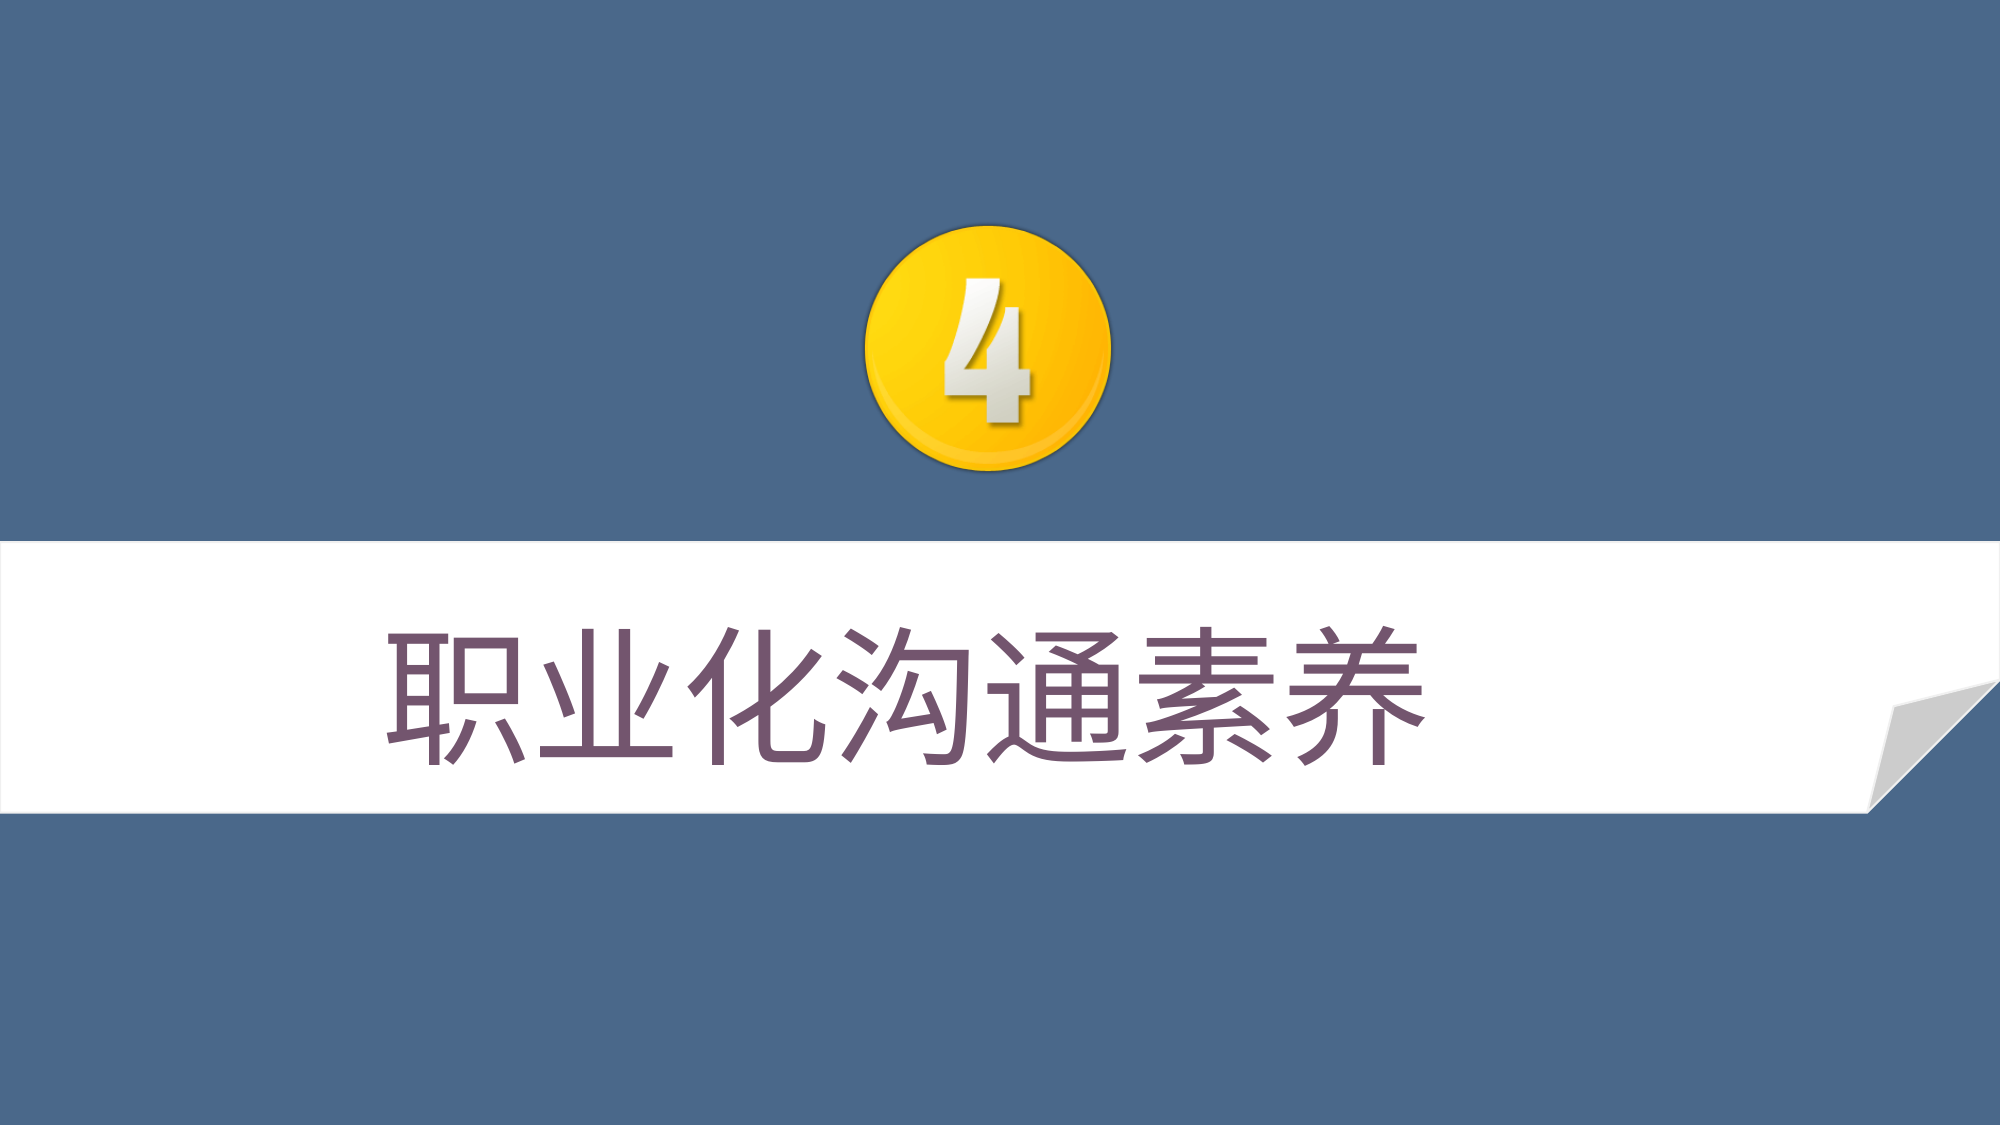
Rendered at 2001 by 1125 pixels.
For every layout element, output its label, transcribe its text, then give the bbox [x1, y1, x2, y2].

text_box 职业化沟通素养 [366, 596, 1763, 791]
picture [852, 213, 1124, 485]
text_box [0, 541, 2000, 814]
